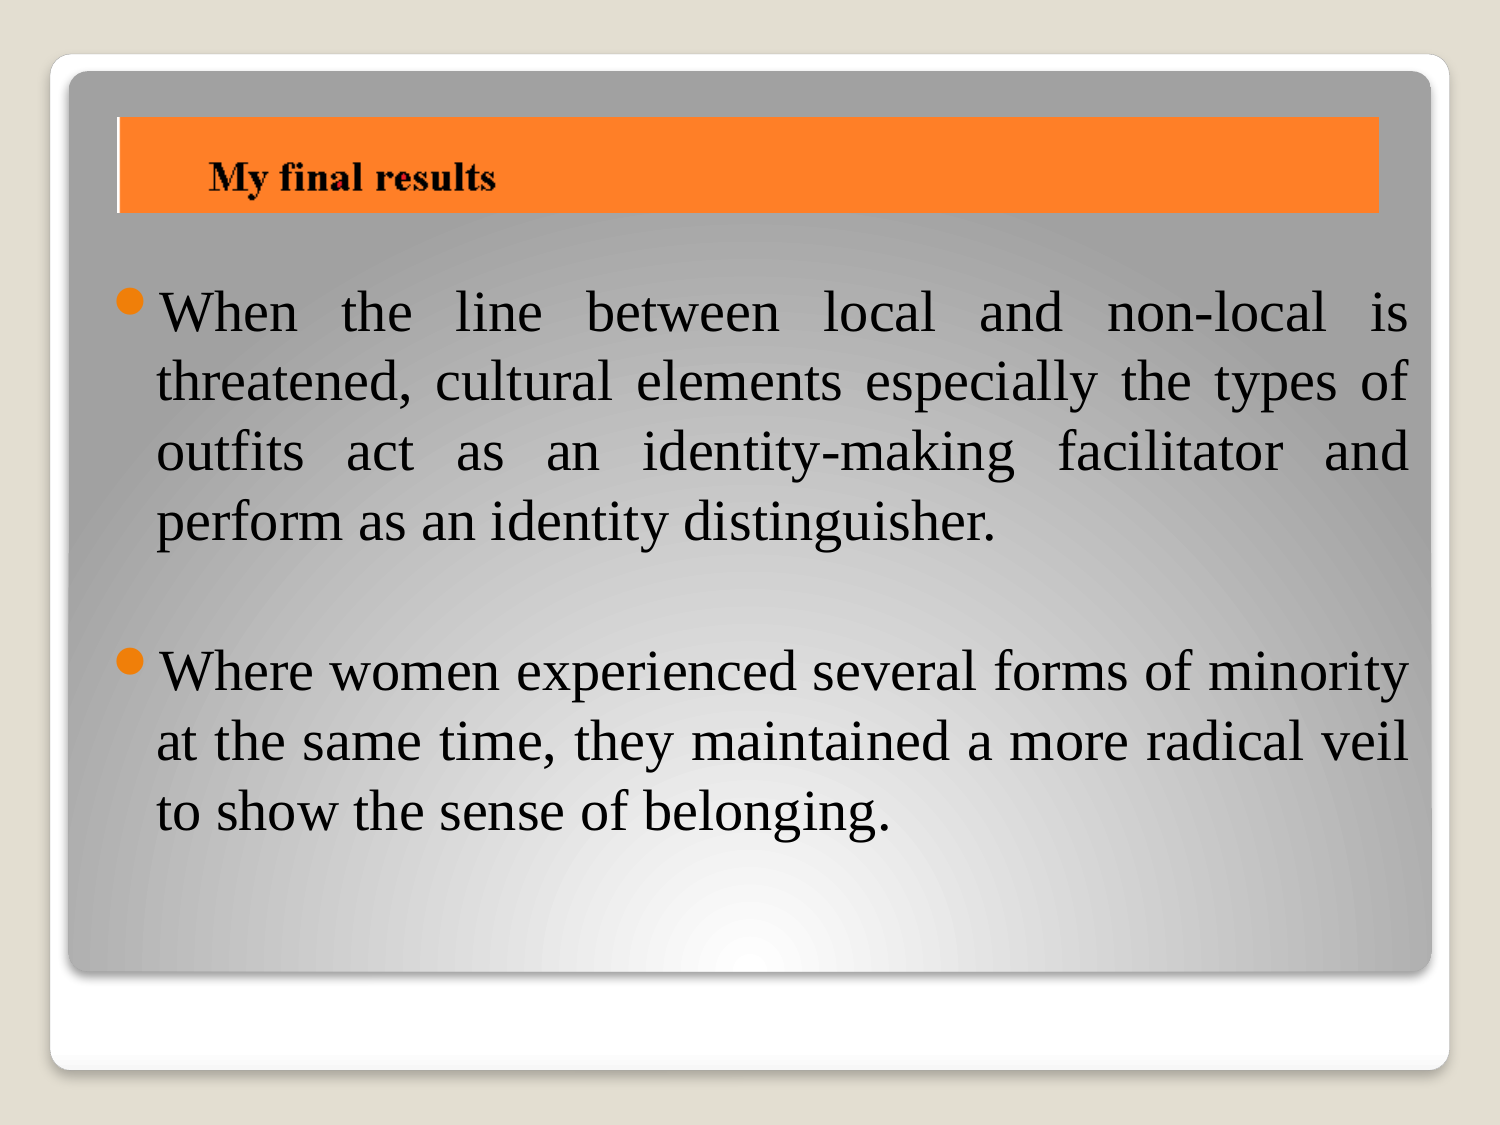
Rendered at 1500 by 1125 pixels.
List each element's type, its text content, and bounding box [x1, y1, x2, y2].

picture [116, 116, 1379, 213]
list When the line between local and non-local is threatened, cultural elements especially the types of outfits act as an identity-making facilitator and perform as an identity distinguisher. Where women experienced several forms of minority at the same time, they maintained a more radical veil to show the sense of belonging. [82, 257, 1425, 1090]
